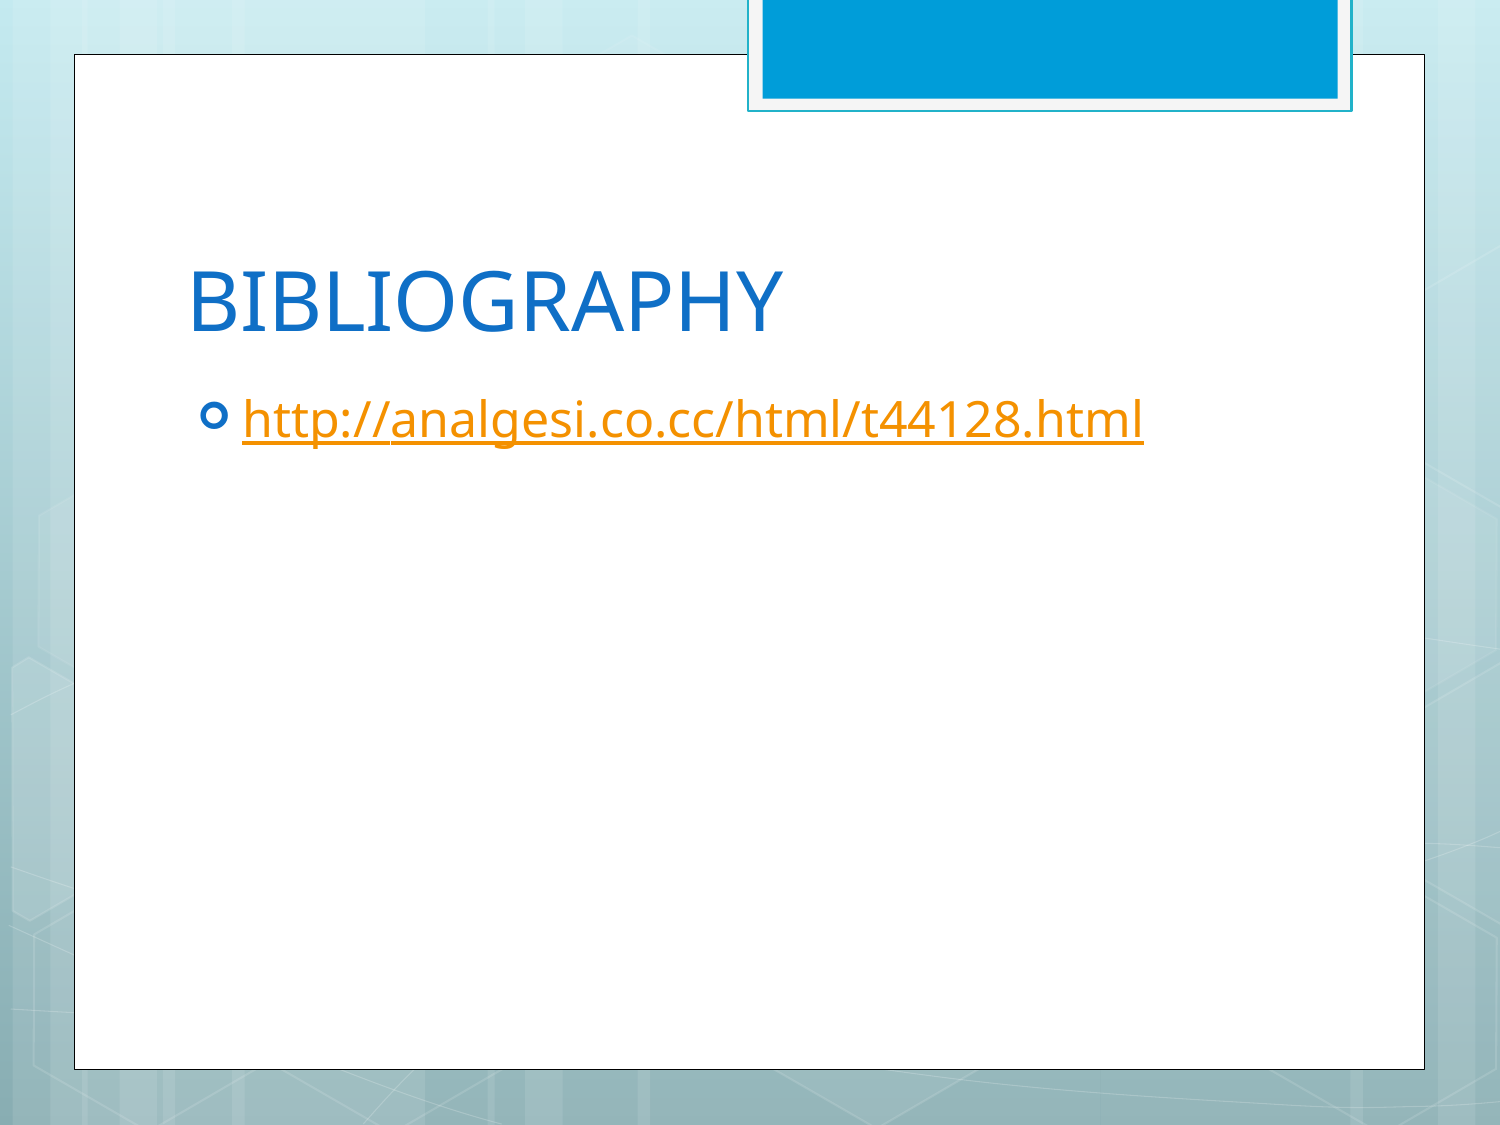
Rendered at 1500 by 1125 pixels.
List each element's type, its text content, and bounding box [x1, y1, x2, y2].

title BIBLIOGRAPHY [171, 168, 1324, 357]
list http://analgesi.co.cc/html/t44128.html [171, 379, 1375, 953]
